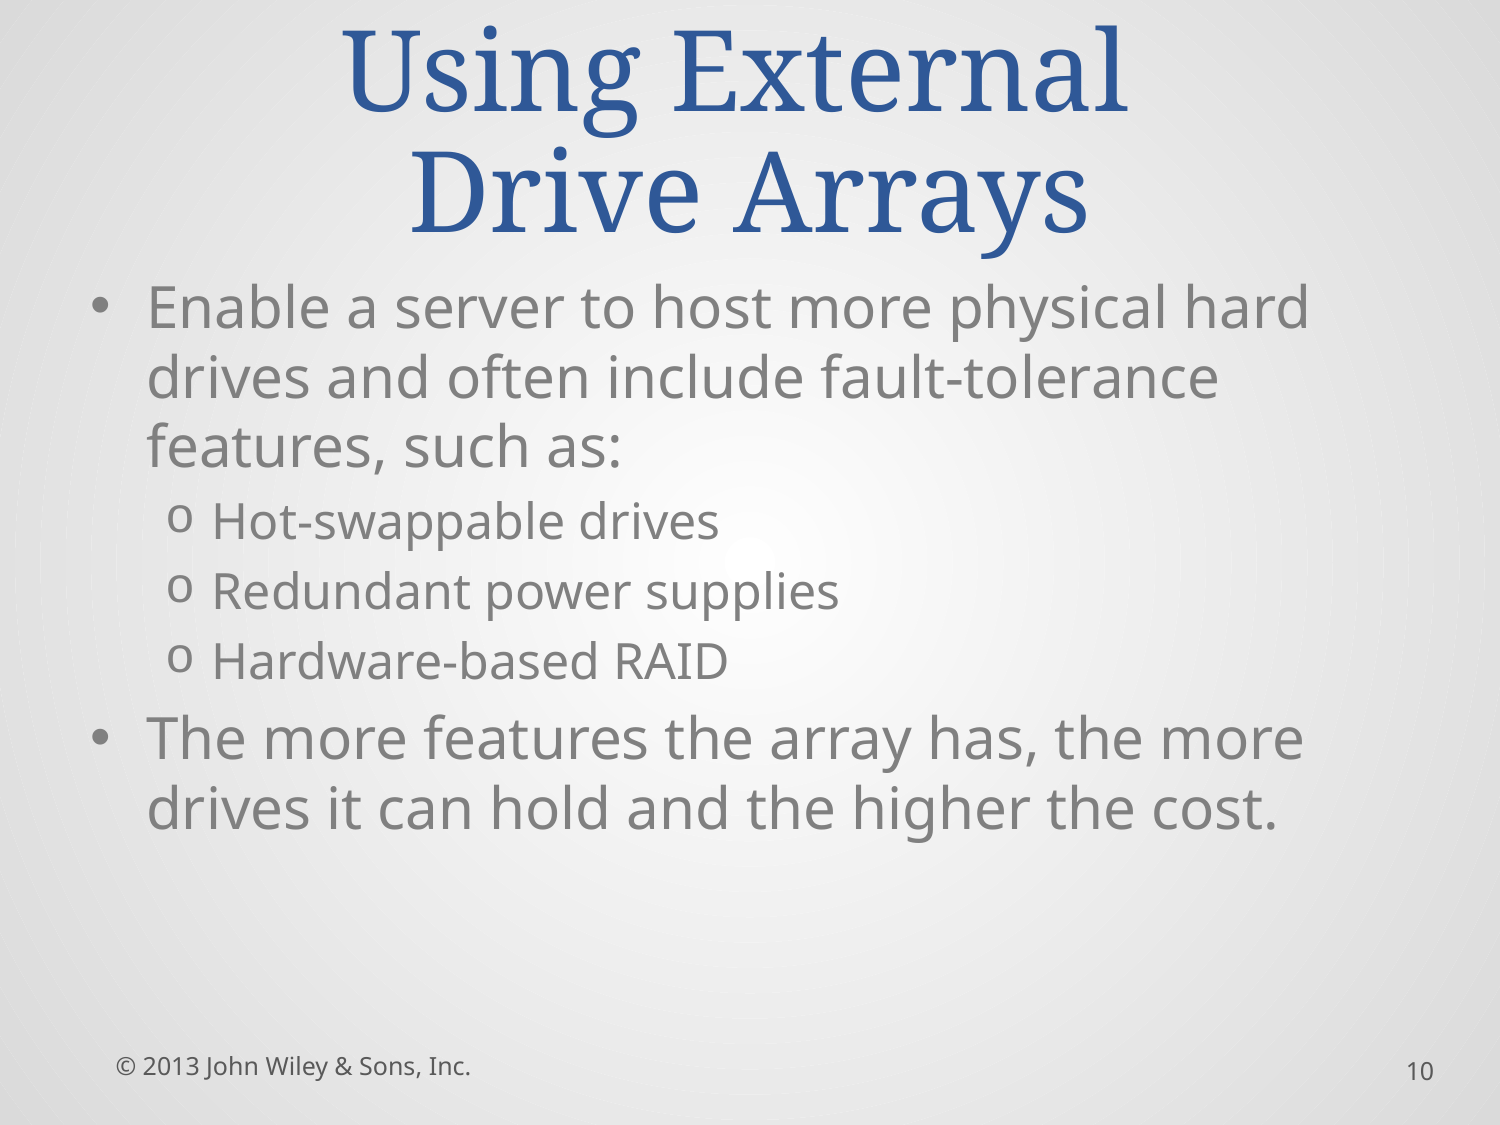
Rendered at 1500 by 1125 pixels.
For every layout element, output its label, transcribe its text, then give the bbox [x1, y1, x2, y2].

list Enable a server to host more physical hard drives and often include fault-tolerance features, such as: Hot-swappable drives Redundant power supplies Hardware-based RAID The more features the array has, the more drives it can hold and the higher the cost. [75, 262, 1425, 1005]
footer © 2013 John Wiley & Sons, Inc. [108, 1037, 576, 1098]
title Using External Drive Arrays [75, 0, 1425, 262]
slide_number 10 [1401, 1042, 1494, 1103]
